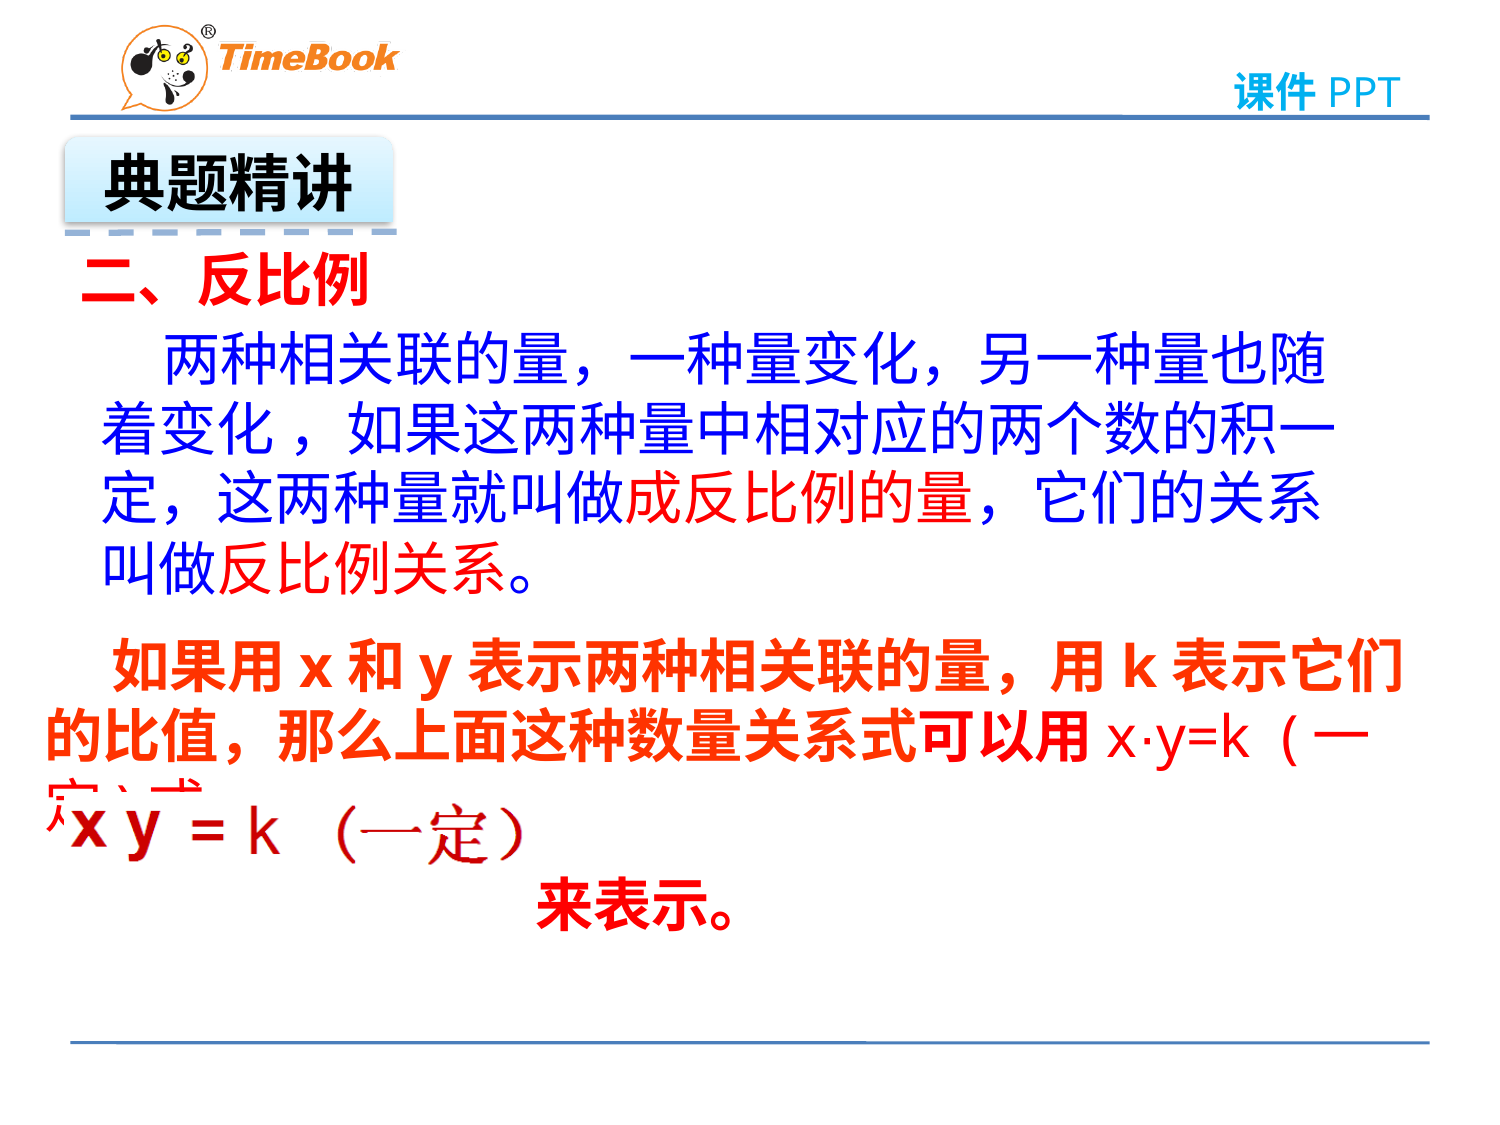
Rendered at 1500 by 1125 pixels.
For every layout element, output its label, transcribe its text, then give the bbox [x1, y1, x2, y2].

text_box 二、反比例 [64, 184, 1415, 373]
picture [118, 22, 408, 113]
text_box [29, 621, 1438, 956]
text_box [533, 66, 948, 184]
text_box 两种相关联的量，一种量变化，另一种量也随着变化 ，如果这两种量中相对应的两个数的积一定，这两种量就叫做成反比例的量，它们的关系叫做反比例关系。 [29, 314, 1380, 621]
text_box 典题精讲 [64, 136, 394, 184]
